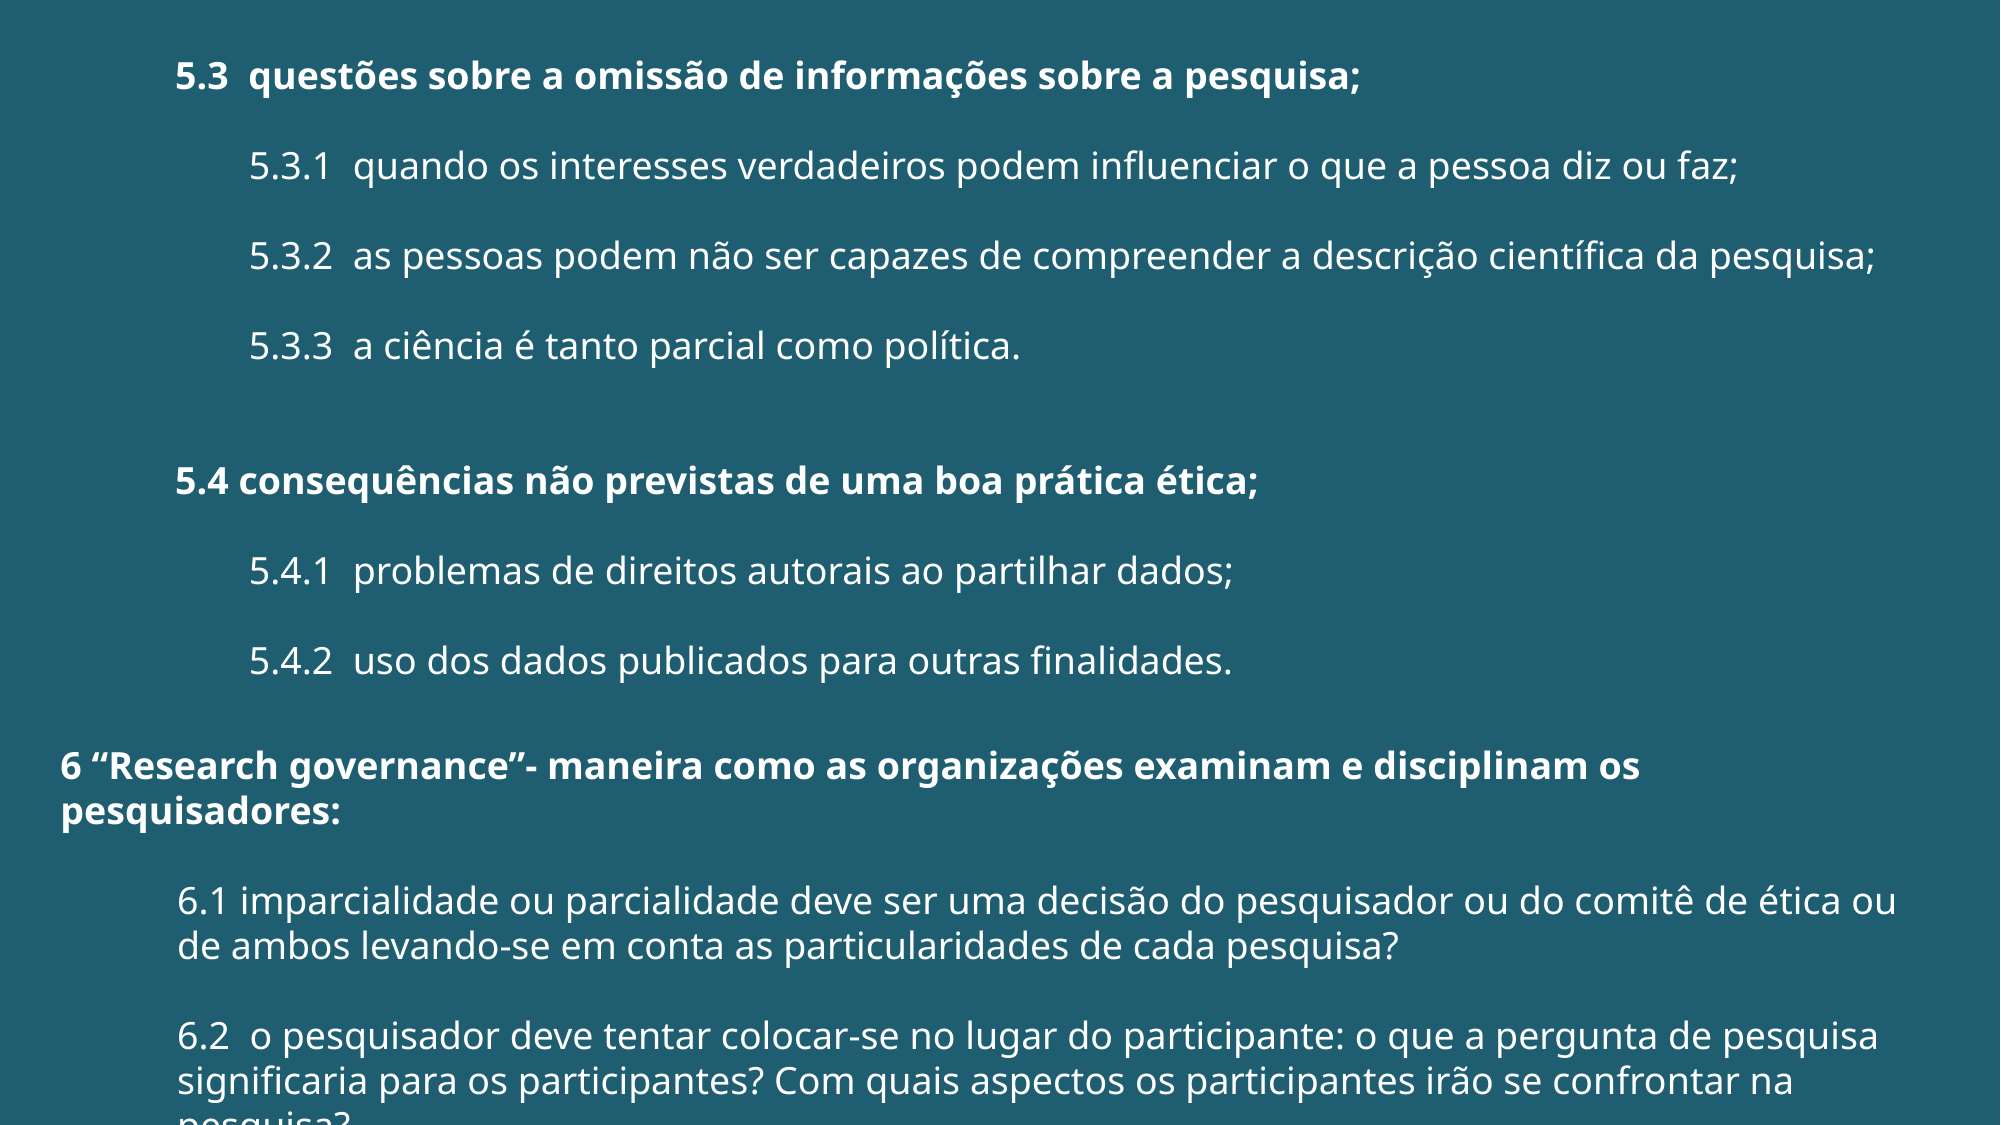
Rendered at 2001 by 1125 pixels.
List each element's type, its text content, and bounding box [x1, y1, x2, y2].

text_box 6 “Research governance”- maneira como as organizações examinam e disciplinam os pesquisadores: 6.1 imparcialidade ou parcialidade deve ser uma decisão do pesquisador ou do comitê de ética ou de ambos levando-se em conta as particularidades de cada pesquisa? 6.2 o pesquisador deve tentar colocar-se no lugar do participante: o que a pergunta de pesquisa significaria para os participantes? Com quais aspectos os participantes irão se confrontar na pesquisa? [45, 734, 1941, 1125]
text_box 5.3 questões sobre a omissão de informações sobre a pesquisa; 5.3.1 quando os interesses verdadeiros podem influenciar o que a pessoa diz ou faz; 5.3.2 as pessoas podem não ser capazes de compreender a descrição científica da pesquisa; 5.3.3 a ciência é tanto parcial como política. 5.4 consequências não previstas de uma boa prática ética; 5.4.1 problemas de direitos autorais ao partilhar dados; 5.4.2 uso dos dados publicados para outras finalidades. [117, 0, 1941, 734]
